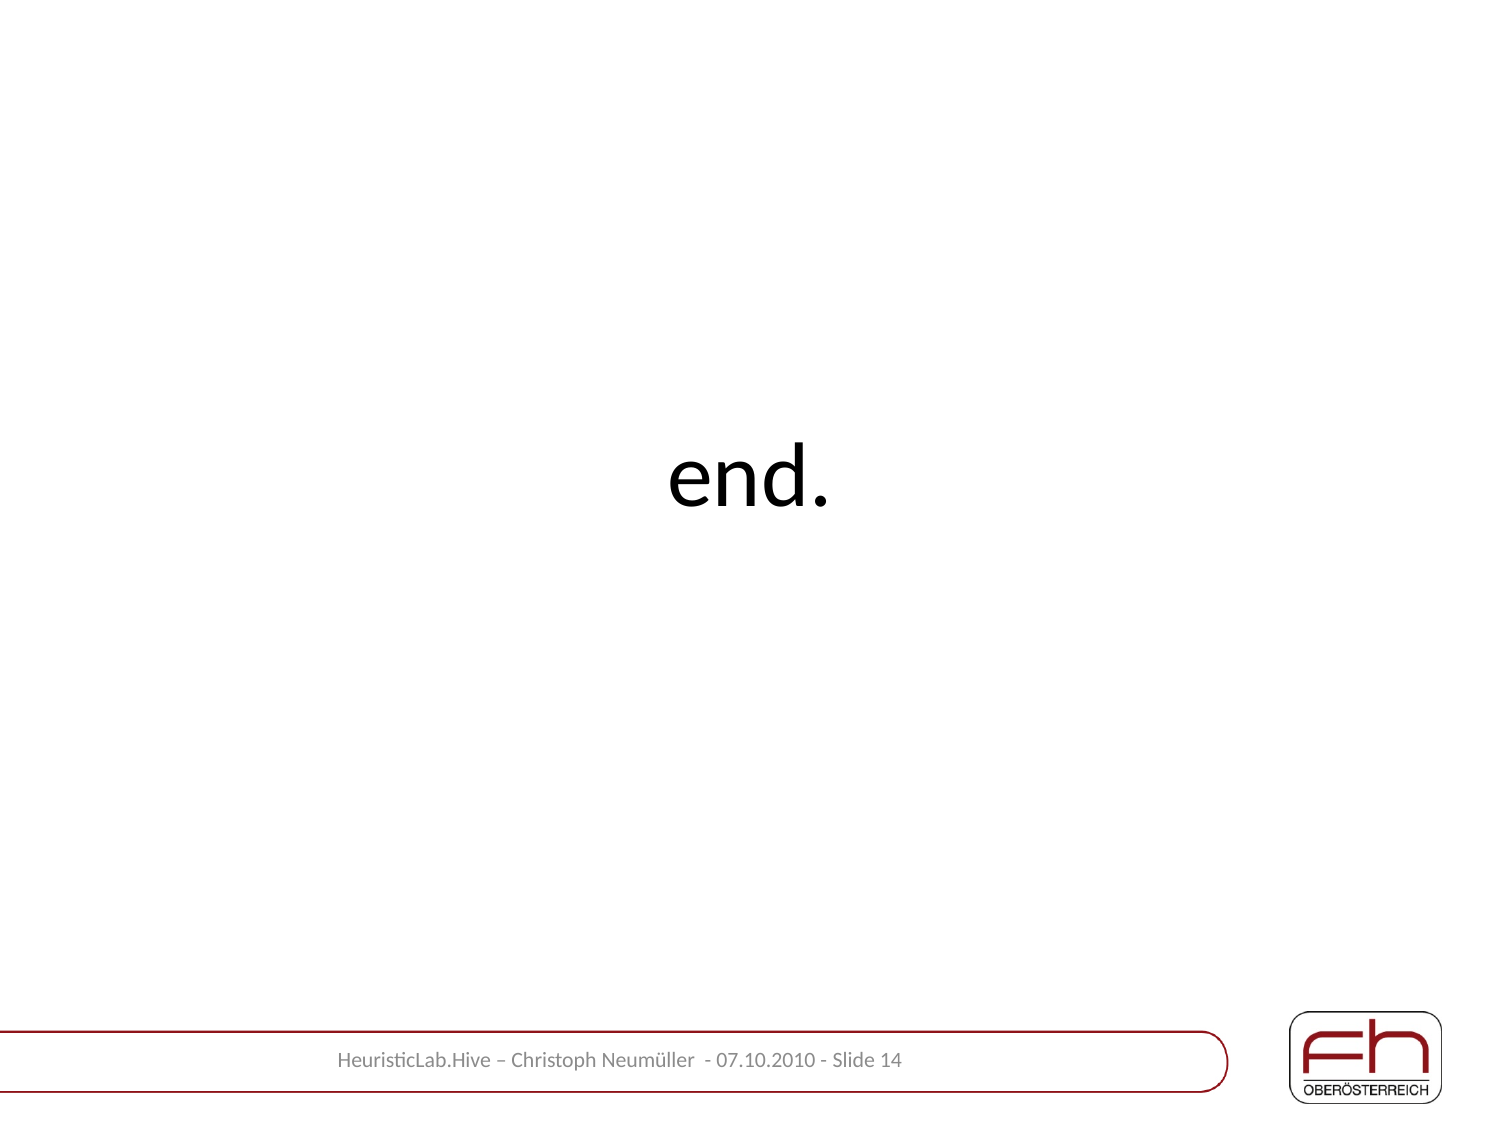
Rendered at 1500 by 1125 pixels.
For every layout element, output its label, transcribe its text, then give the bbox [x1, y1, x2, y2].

picture [0, 1027, 1231, 1096]
title end. [112, 349, 1388, 591]
picture [1289, 1011, 1442, 1104]
